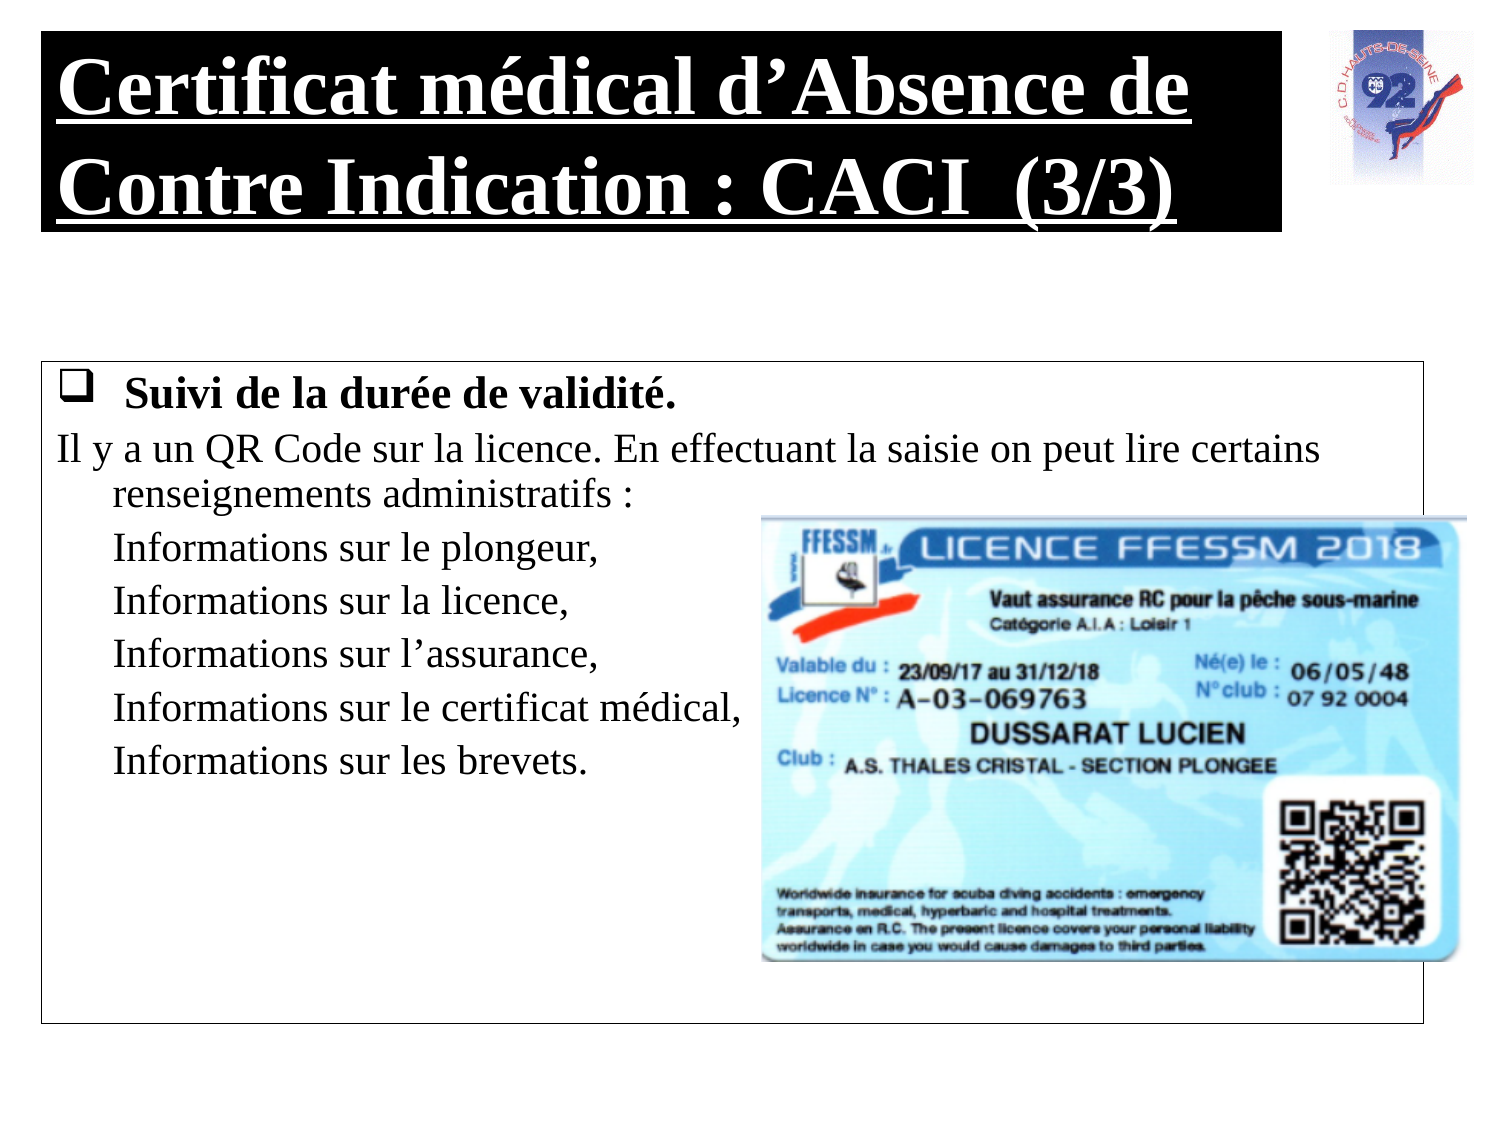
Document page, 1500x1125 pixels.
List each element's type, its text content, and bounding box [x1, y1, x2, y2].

list Suivi de la durée de validité. Il y a un QR Code sur la licence. En effectuant la saisie on peut lire certains renseignements administratifs : Informations sur le plongeur, Informations sur la licence, Informations sur l’assurance, Informations sur le certificat médical, Informations sur les brevets. [41, 361, 1424, 1024]
title Certificat médical d’Absence de Contre Indication : CACI (3/3) [41, 31, 1282, 232]
picture [761, 514, 1467, 962]
picture [1328, 30, 1474, 185]
